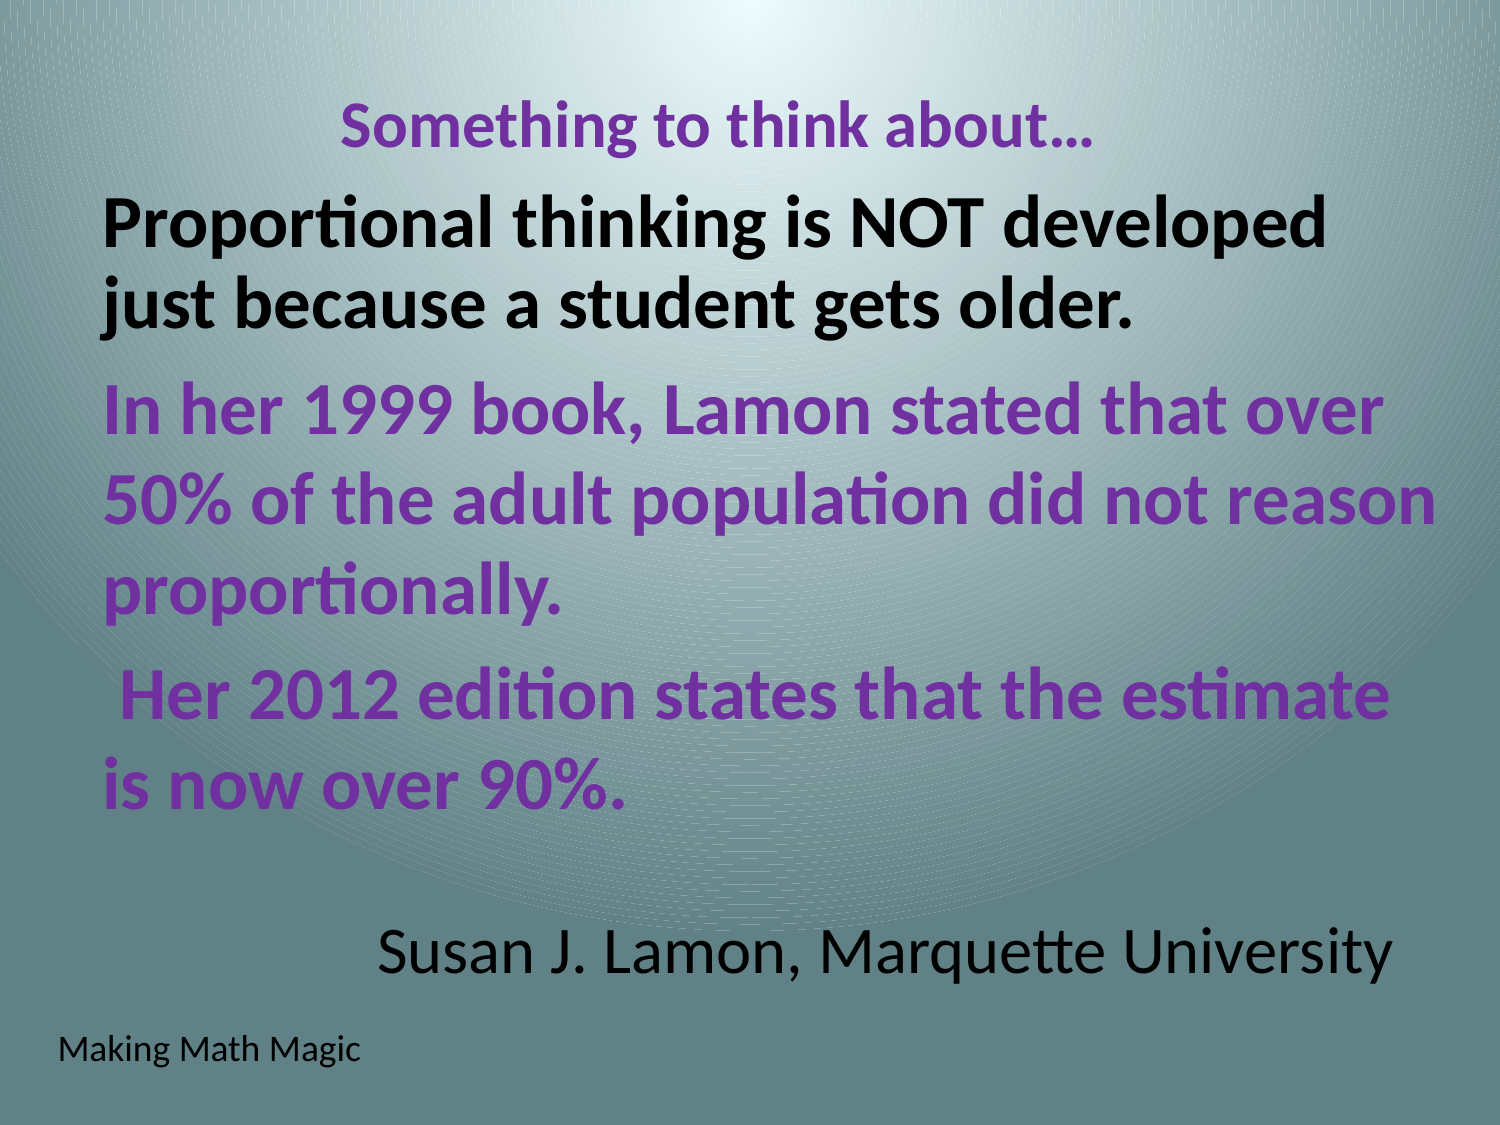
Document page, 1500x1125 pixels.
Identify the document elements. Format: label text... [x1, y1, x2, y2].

text_box Making Math Magic [42, 1016, 531, 1077]
title Something to think about… [37, 0, 1401, 242]
text_box Susan J. Lamon, Marquette University [362, 899, 1463, 995]
subtitle Proportional thinking is NOT developed just because a student gets older. In her 1999 book, Lamon stated that over 50% of the adult population did not reason proportionally. Her 2012 edition states that the estimate is now over 90%. [87, 174, 1463, 863]
